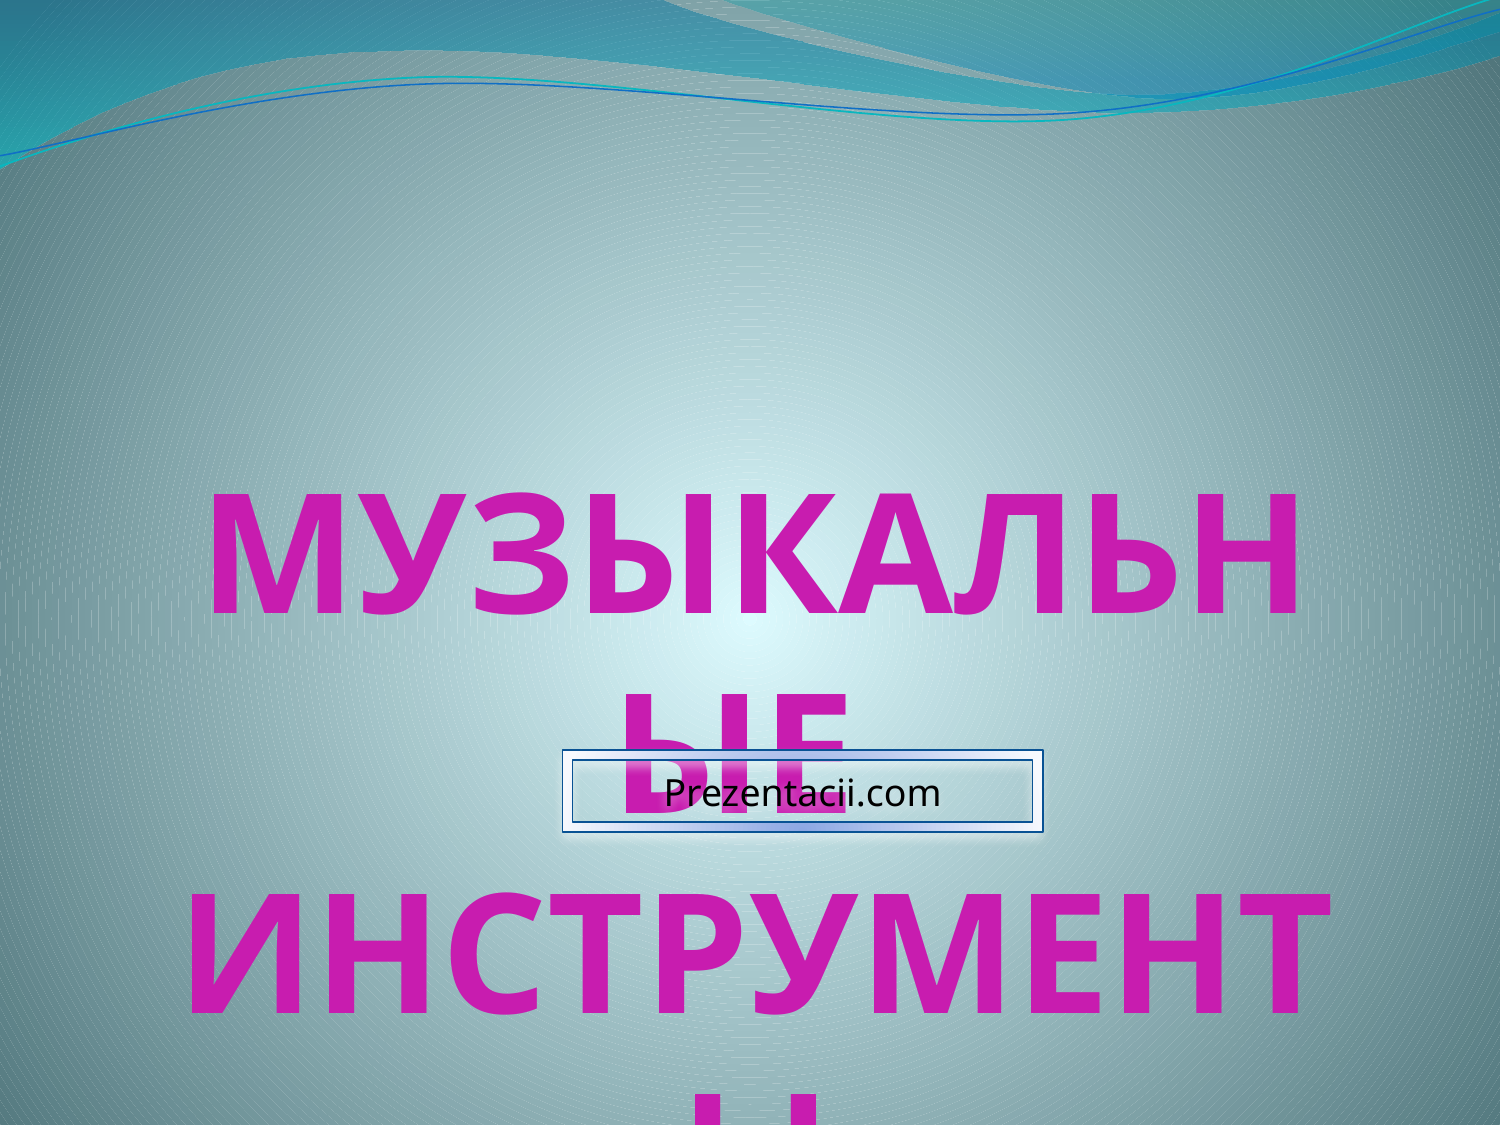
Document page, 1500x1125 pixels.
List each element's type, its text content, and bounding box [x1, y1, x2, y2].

text_box Prezentacii.com [562, 749, 1044, 833]
text_box МУЗЫКАЛЬНЫЕ ИНСТРУМЕНТЫ [140, 304, 1371, 1125]
